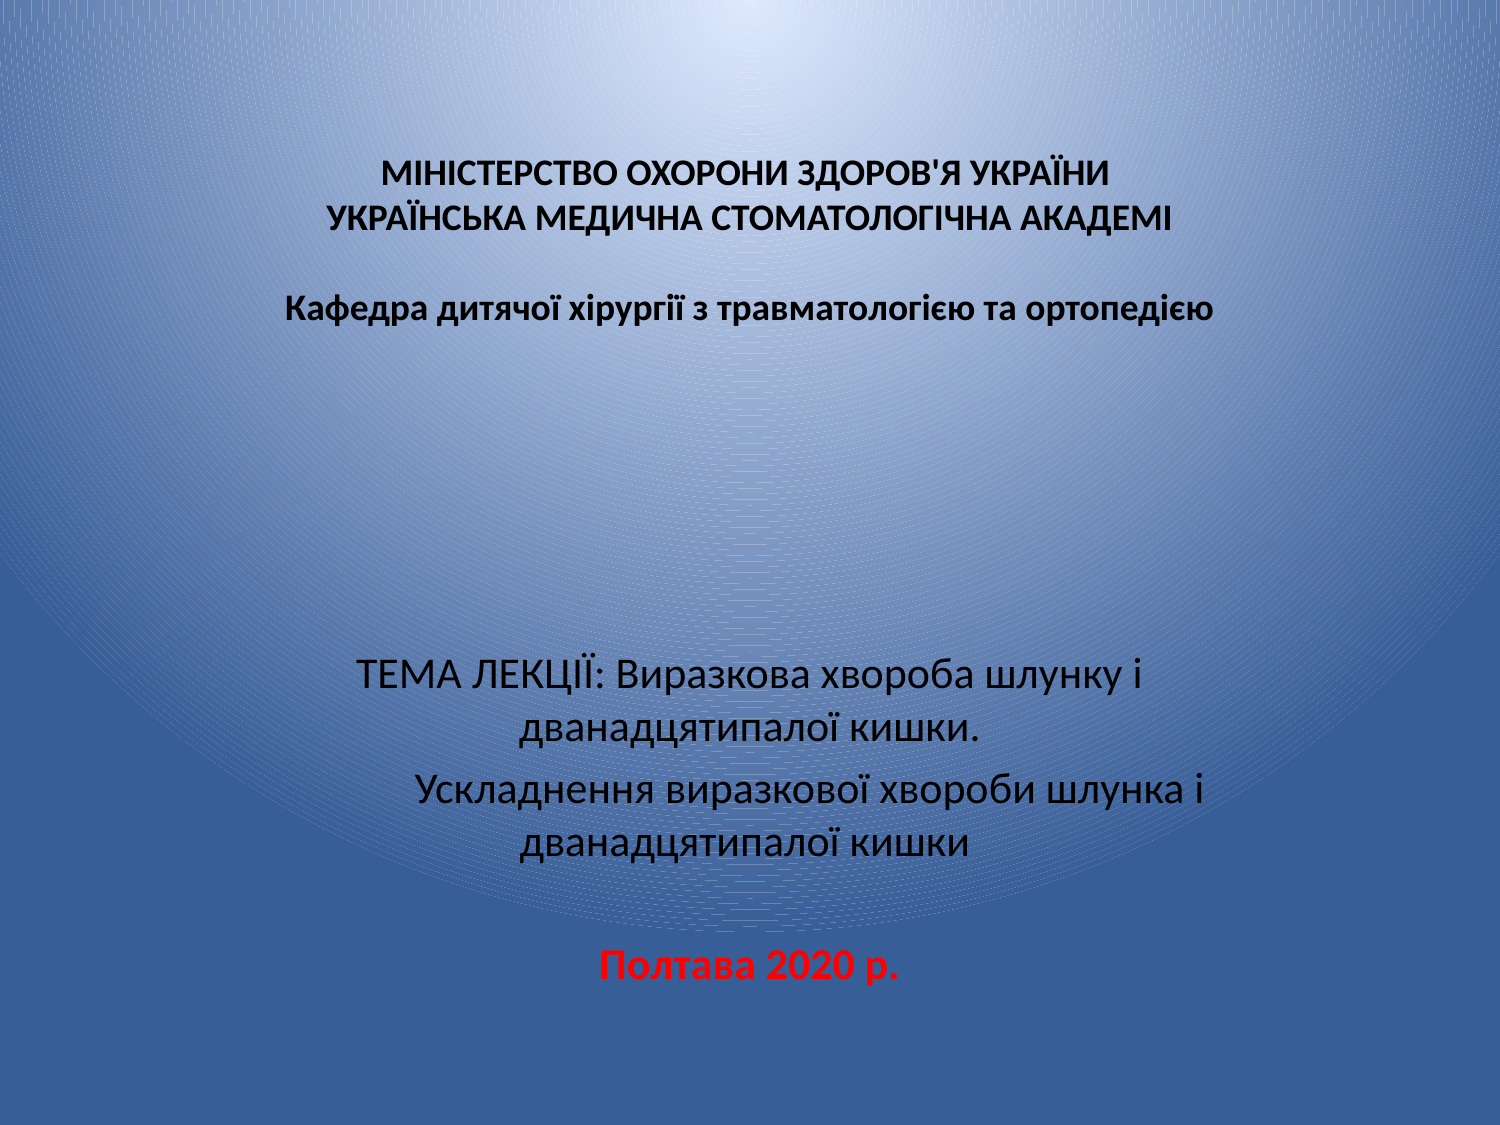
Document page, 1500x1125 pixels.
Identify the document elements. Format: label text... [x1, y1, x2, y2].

title МІНІСТЕРСТВО ОХОРОНИ ЗДОРОВ'Я УКРАЇНИ УКРАЇНСЬКА МЕДИЧНА СТОМАТОЛОГІЧНА АКАДЕМІ Кафедра дитячої хірургії з травматологією та ортопедією [112, 30, 1388, 445]
subtitle ТЕМА ЛЕКЦІЇ: Виразкова хвороба шлунку і дванадцятипалої кишки. Ускладнення виразкової хвороби шлунка і дванадцятипалої кишки Полтава 2020 р. [225, 637, 1275, 1000]
